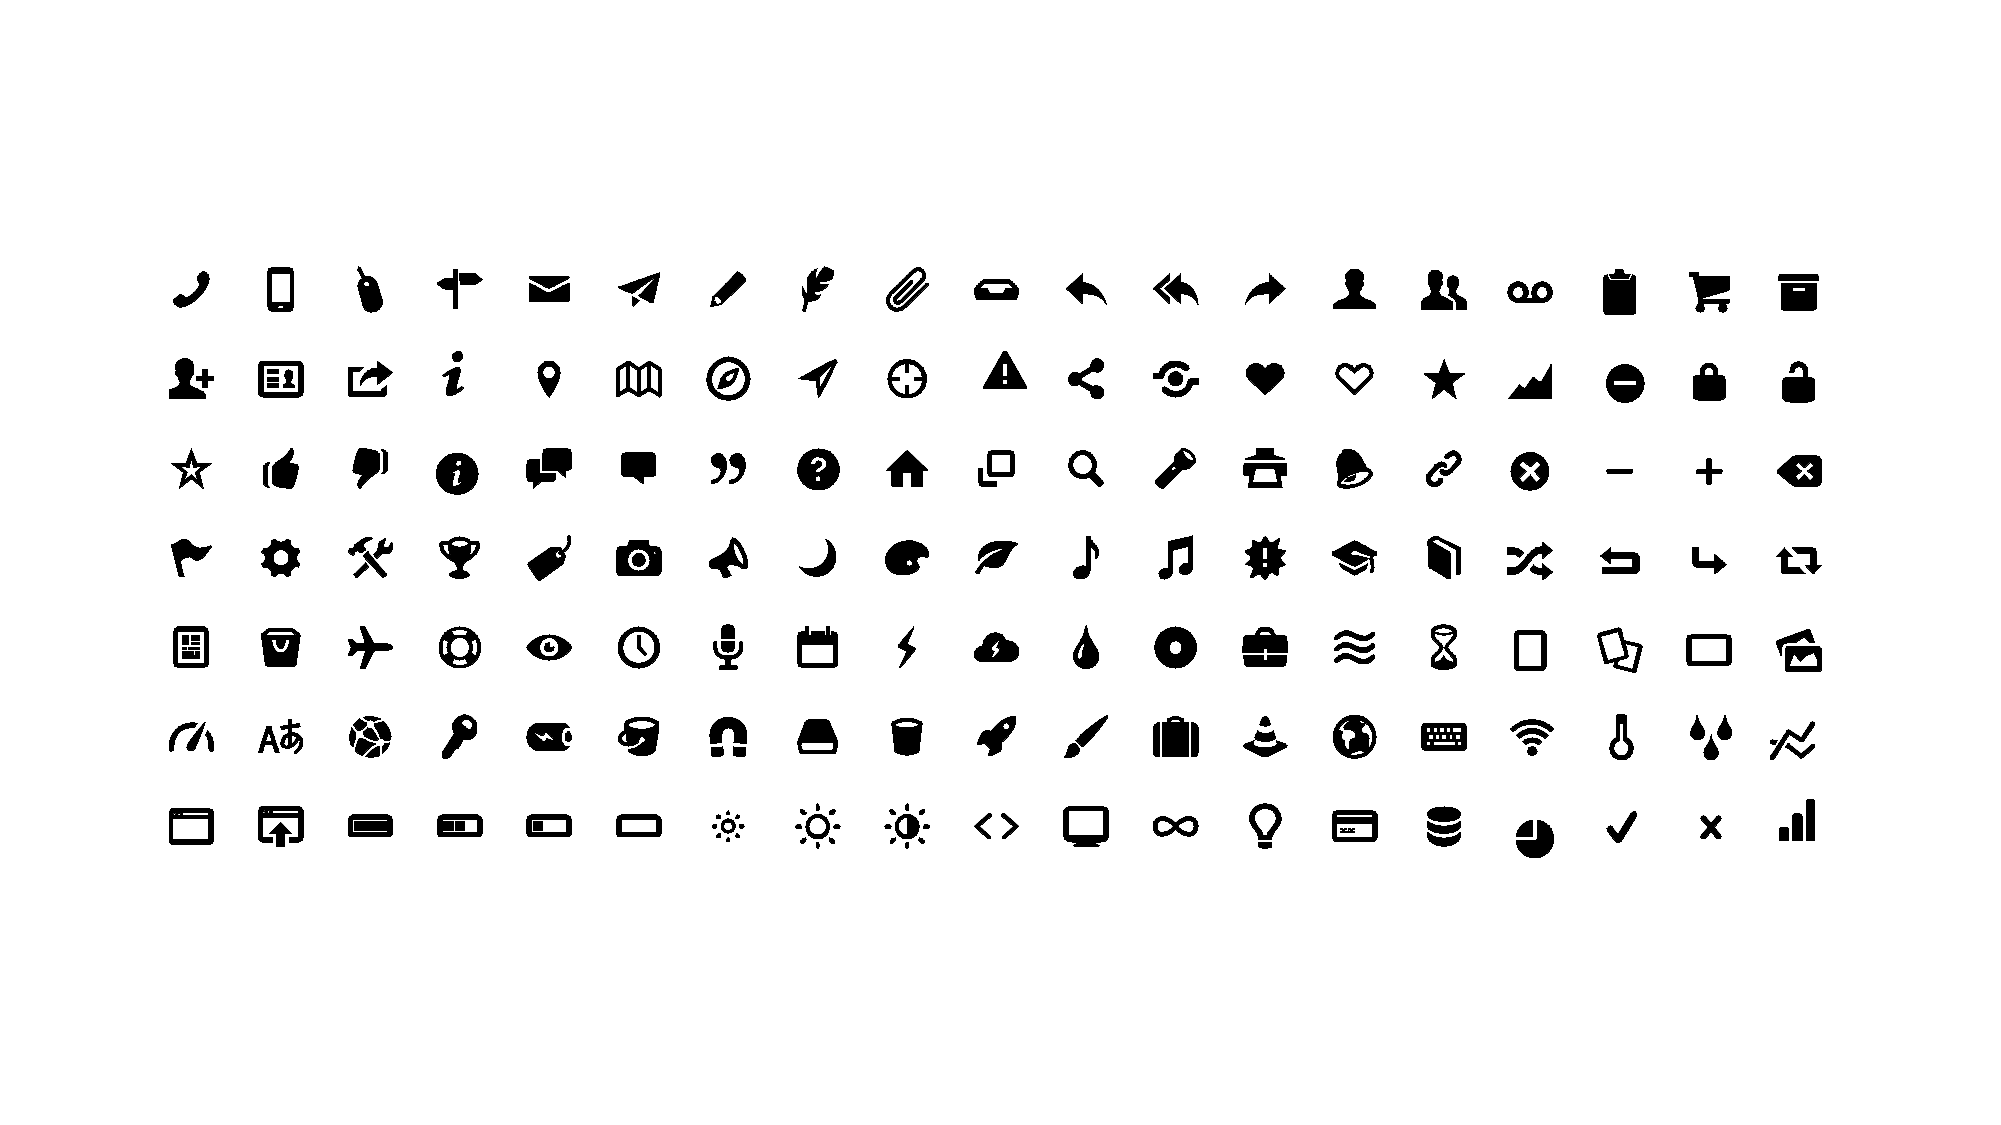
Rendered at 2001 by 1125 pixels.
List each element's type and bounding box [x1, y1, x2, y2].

text_box [978, 468, 997, 487]
text_box [1700, 815, 1722, 839]
text_box [1597, 627, 1643, 673]
text_box [526, 459, 556, 489]
text_box [1153, 273, 1170, 304]
text_box [205, 730, 214, 752]
text_box [829, 837, 835, 844]
text_box [1064, 715, 1108, 758]
text_box [1693, 363, 1726, 401]
text_box [363, 727, 379, 741]
text_box [1427, 832, 1461, 847]
text_box [1243, 463, 1287, 488]
text_box [1066, 273, 1107, 305]
text_box [439, 626, 481, 668]
text_box [975, 541, 1018, 574]
text_box [833, 824, 841, 829]
text_box [452, 351, 463, 362]
text_box [886, 267, 929, 312]
text_box [173, 271, 210, 308]
text_box [1779, 827, 1789, 841]
text_box [890, 837, 896, 844]
text_box [382, 742, 390, 754]
text_box [1242, 627, 1288, 653]
text_box [1609, 714, 1634, 760]
text_box [360, 361, 393, 386]
text_box [1792, 547, 1822, 574]
text_box [1510, 452, 1549, 491]
text_box [802, 266, 834, 312]
text_box [1158, 535, 1193, 580]
text_box [797, 448, 840, 490]
text_box [709, 717, 747, 744]
text_box [711, 453, 727, 484]
text_box [616, 814, 662, 837]
text_box [898, 626, 916, 668]
text_box [1333, 269, 1376, 309]
text_box [1162, 378, 1199, 398]
text_box [711, 746, 724, 757]
text_box [1606, 364, 1645, 403]
text_box [1777, 455, 1822, 487]
text_box [799, 539, 836, 577]
text_box [261, 628, 301, 667]
text_box [526, 723, 570, 751]
text_box [261, 539, 300, 577]
text_box [1334, 653, 1375, 664]
text_box [381, 449, 388, 474]
text_box [352, 448, 380, 489]
text_box [169, 722, 198, 752]
text_box [1447, 275, 1467, 310]
text_box [632, 296, 640, 307]
text_box [616, 540, 662, 576]
text_box [805, 814, 830, 839]
text_box [706, 356, 751, 401]
text_box [1530, 563, 1553, 580]
text_box [1776, 629, 1815, 656]
text_box [1332, 540, 1377, 573]
text_box [987, 450, 1015, 477]
text_box [1246, 363, 1285, 395]
text_box [1806, 799, 1815, 841]
text_box [263, 462, 270, 488]
text_box [800, 837, 807, 844]
text_box [1332, 810, 1378, 842]
text_box [171, 448, 212, 489]
text_box [1245, 448, 1285, 460]
text_box [258, 726, 280, 753]
text_box [1689, 272, 1730, 313]
text_box [1154, 626, 1197, 669]
text_box [918, 837, 925, 844]
text_box [1073, 625, 1099, 669]
text_box [269, 822, 292, 847]
text_box [526, 634, 572, 661]
text_box [171, 539, 212, 577]
text_box [1068, 358, 1104, 399]
text_box [1063, 806, 1109, 847]
text_box [1258, 842, 1272, 849]
text_box [442, 714, 477, 759]
text_box [374, 721, 392, 741]
text_box [280, 719, 303, 754]
text_box [1514, 630, 1547, 671]
text_box [1785, 646, 1822, 672]
text_box [1690, 715, 1705, 740]
text_box [886, 450, 928, 487]
text_box [1259, 716, 1271, 727]
text_box [1191, 722, 1199, 757]
text_box [709, 537, 748, 578]
text_box [618, 717, 659, 756]
text_box [829, 809, 836, 815]
text_box [529, 276, 570, 289]
text_box [1507, 542, 1553, 575]
text_box [1600, 547, 1640, 574]
text_box [436, 453, 479, 495]
text_box [1334, 642, 1375, 653]
text_box [1439, 450, 1462, 476]
text_box [537, 361, 561, 398]
text_box [348, 367, 387, 397]
text_box [1770, 721, 1815, 760]
text_box [797, 626, 838, 668]
text_box [1792, 813, 1803, 841]
text_box [1778, 274, 1819, 281]
text_box [616, 361, 662, 398]
text_box [1068, 450, 1104, 487]
text_box [1243, 730, 1288, 757]
text_box [437, 269, 458, 309]
text_box [1168, 371, 1183, 386]
text_box [527, 535, 571, 581]
text_box [173, 626, 209, 668]
text_box [1603, 269, 1636, 315]
text_box [353, 718, 367, 731]
text_box [1245, 536, 1286, 580]
text_box [355, 738, 376, 756]
text_box [542, 448, 572, 478]
text_box [1427, 806, 1461, 822]
text_box [1516, 728, 1549, 739]
text_box [357, 266, 383, 313]
text_box [1424, 359, 1465, 399]
text_box [710, 271, 746, 307]
text_box [258, 806, 304, 843]
text_box [365, 746, 380, 758]
text_box [884, 824, 892, 829]
text_box [439, 536, 480, 579]
text_box [1782, 361, 1815, 403]
text_box [1153, 722, 1160, 757]
text_box [1421, 270, 1453, 310]
text_box [1507, 281, 1553, 303]
text_box [889, 809, 896, 815]
text_box [1776, 547, 1806, 574]
text_box [169, 358, 206, 399]
text_box [974, 632, 1019, 662]
text_box [1334, 630, 1375, 641]
text_box [1510, 719, 1554, 732]
text_box [1162, 716, 1189, 757]
text_box [169, 808, 214, 845]
text_box [1073, 536, 1099, 579]
text_box [1508, 364, 1552, 399]
text_box [797, 719, 838, 754]
text_box [977, 716, 1016, 756]
text_box [348, 537, 373, 556]
text_box [196, 369, 214, 388]
text_box [621, 452, 656, 484]
text_box [1522, 737, 1542, 745]
text_box [363, 716, 381, 722]
text_box [983, 351, 1027, 389]
text_box [618, 272, 660, 303]
text_box [1606, 469, 1633, 474]
text_box [1692, 547, 1727, 574]
text_box [729, 453, 746, 484]
text_box [617, 626, 660, 669]
text_box [1421, 723, 1467, 751]
text_box [891, 718, 923, 756]
text_box [1153, 361, 1190, 379]
text_box [1249, 803, 1282, 840]
text_box [1333, 715, 1377, 759]
text_box [353, 538, 393, 578]
text_box [1527, 746, 1538, 756]
text_box [798, 359, 838, 398]
text_box [1696, 458, 1723, 485]
text_box [885, 540, 929, 575]
text_box [1703, 734, 1719, 760]
text_box [442, 367, 464, 396]
text_box [258, 361, 304, 398]
text_box [1243, 655, 1287, 667]
text_box [1427, 821, 1461, 834]
text_box [529, 283, 570, 302]
text_box [1686, 634, 1732, 666]
text_box [186, 722, 206, 751]
text_box [1164, 273, 1199, 305]
text_box [895, 814, 920, 839]
text_box [1153, 816, 1199, 837]
text_box [1431, 624, 1457, 670]
text_box [721, 818, 736, 834]
text_box [437, 814, 483, 837]
text_box [1155, 448, 1196, 489]
text_box [348, 814, 393, 837]
text_box [1245, 273, 1286, 305]
text_box [733, 746, 746, 757]
text_box [267, 267, 294, 312]
text_box [1606, 811, 1637, 843]
text_box [1426, 461, 1447, 487]
text_box [349, 727, 356, 747]
text_box [272, 448, 299, 489]
text_box [1516, 820, 1554, 858]
text_box [1717, 715, 1732, 740]
text_box [800, 809, 807, 815]
text_box [1001, 813, 1019, 839]
text_box [348, 626, 393, 669]
text_box [974, 813, 992, 839]
text_box [1336, 449, 1373, 489]
text_box [713, 624, 743, 670]
text_box [526, 814, 572, 837]
text_box [1781, 283, 1817, 311]
text_box [565, 731, 572, 742]
text_box [1427, 536, 1461, 579]
text_box [1339, 563, 1368, 576]
text_box [974, 279, 1019, 300]
text_box [1335, 363, 1374, 395]
text_box [887, 359, 927, 398]
text_box [459, 273, 483, 285]
